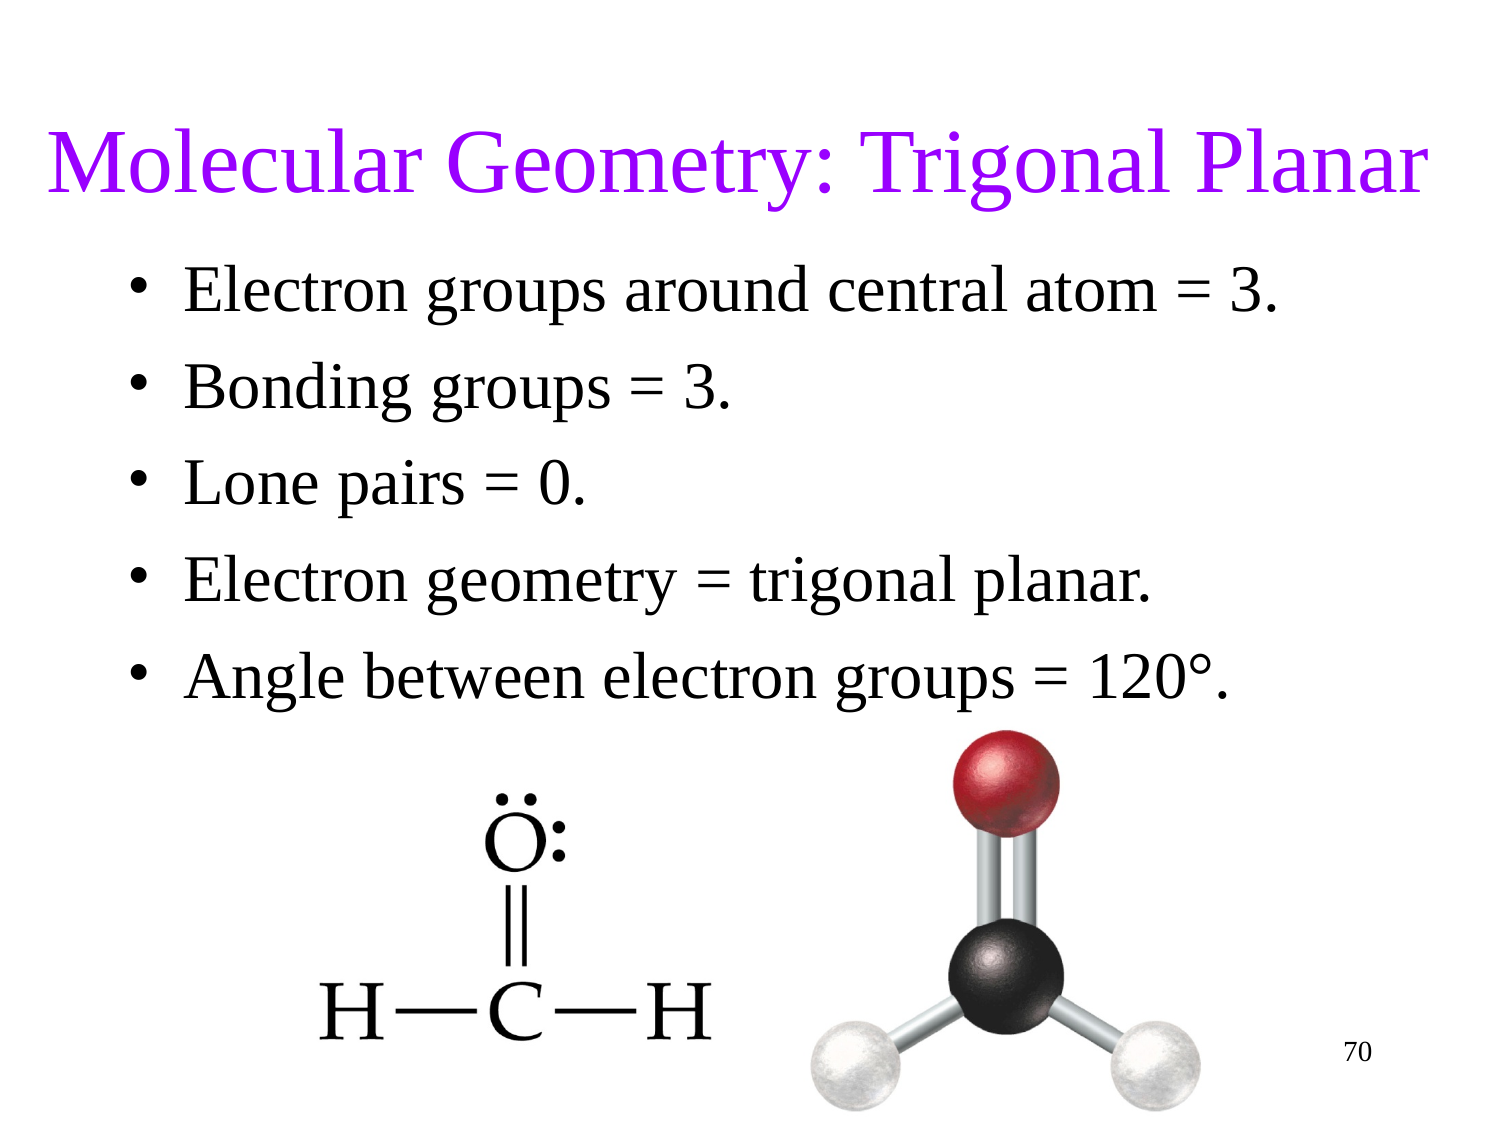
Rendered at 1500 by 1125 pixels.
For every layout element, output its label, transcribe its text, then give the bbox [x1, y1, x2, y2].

text_box Electron groups around central atom = 3. Bonding groups = 3. Lone pairs = 0. Electron geometry = trigonal planar. Angle between electron groups = 120°. [112, 237, 1388, 750]
text_box Molecular Geometry: Trigonal Planar [0, 62, 1500, 250]
picture [312, 717, 1213, 1125]
text_box 69 [1217, 1024, 1388, 1100]
